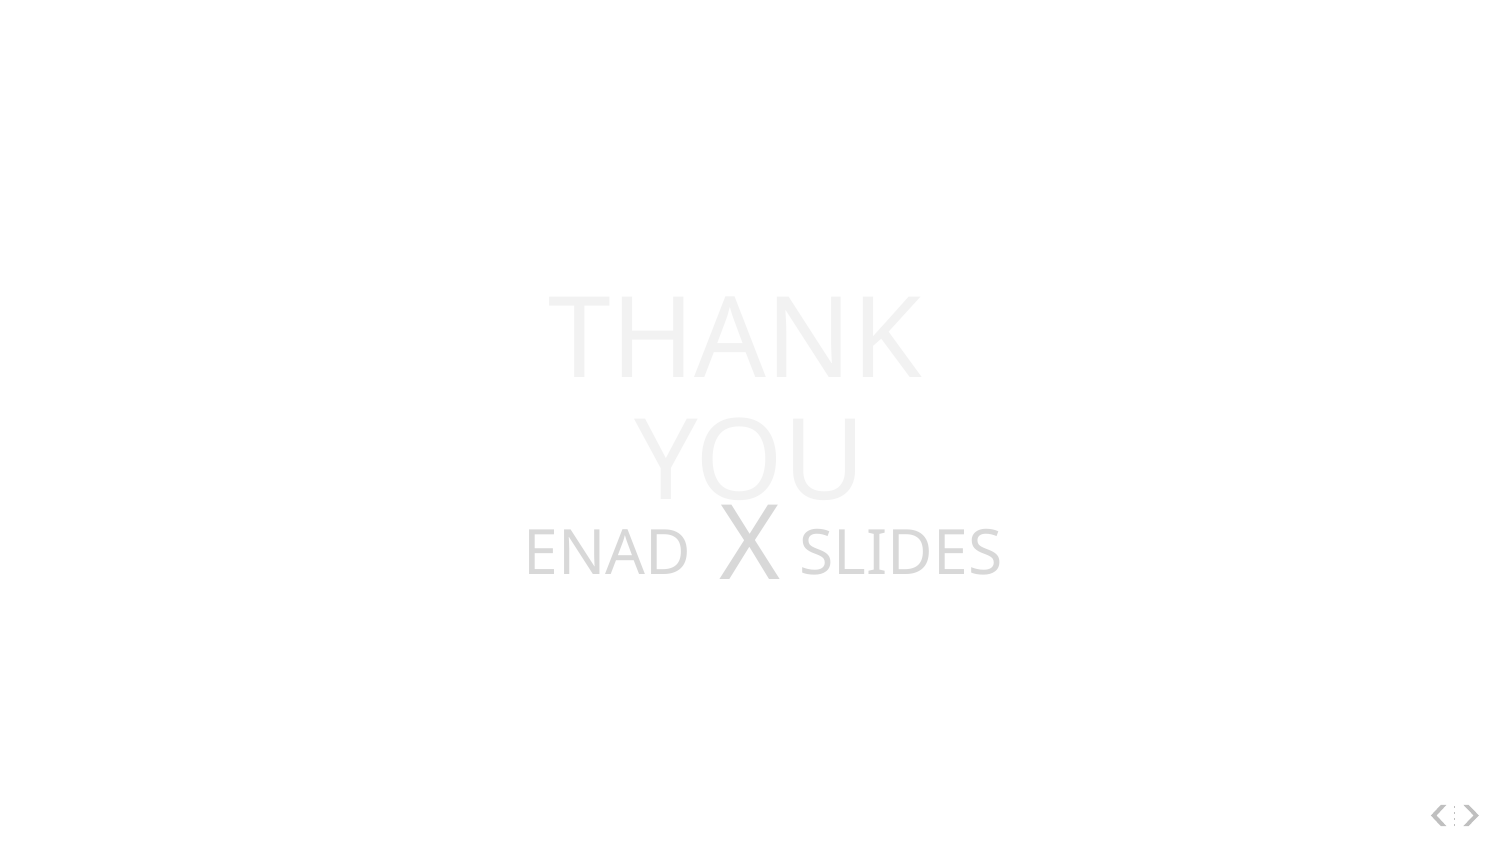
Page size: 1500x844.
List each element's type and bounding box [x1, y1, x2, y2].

text_box [484, 274, 1025, 591]
